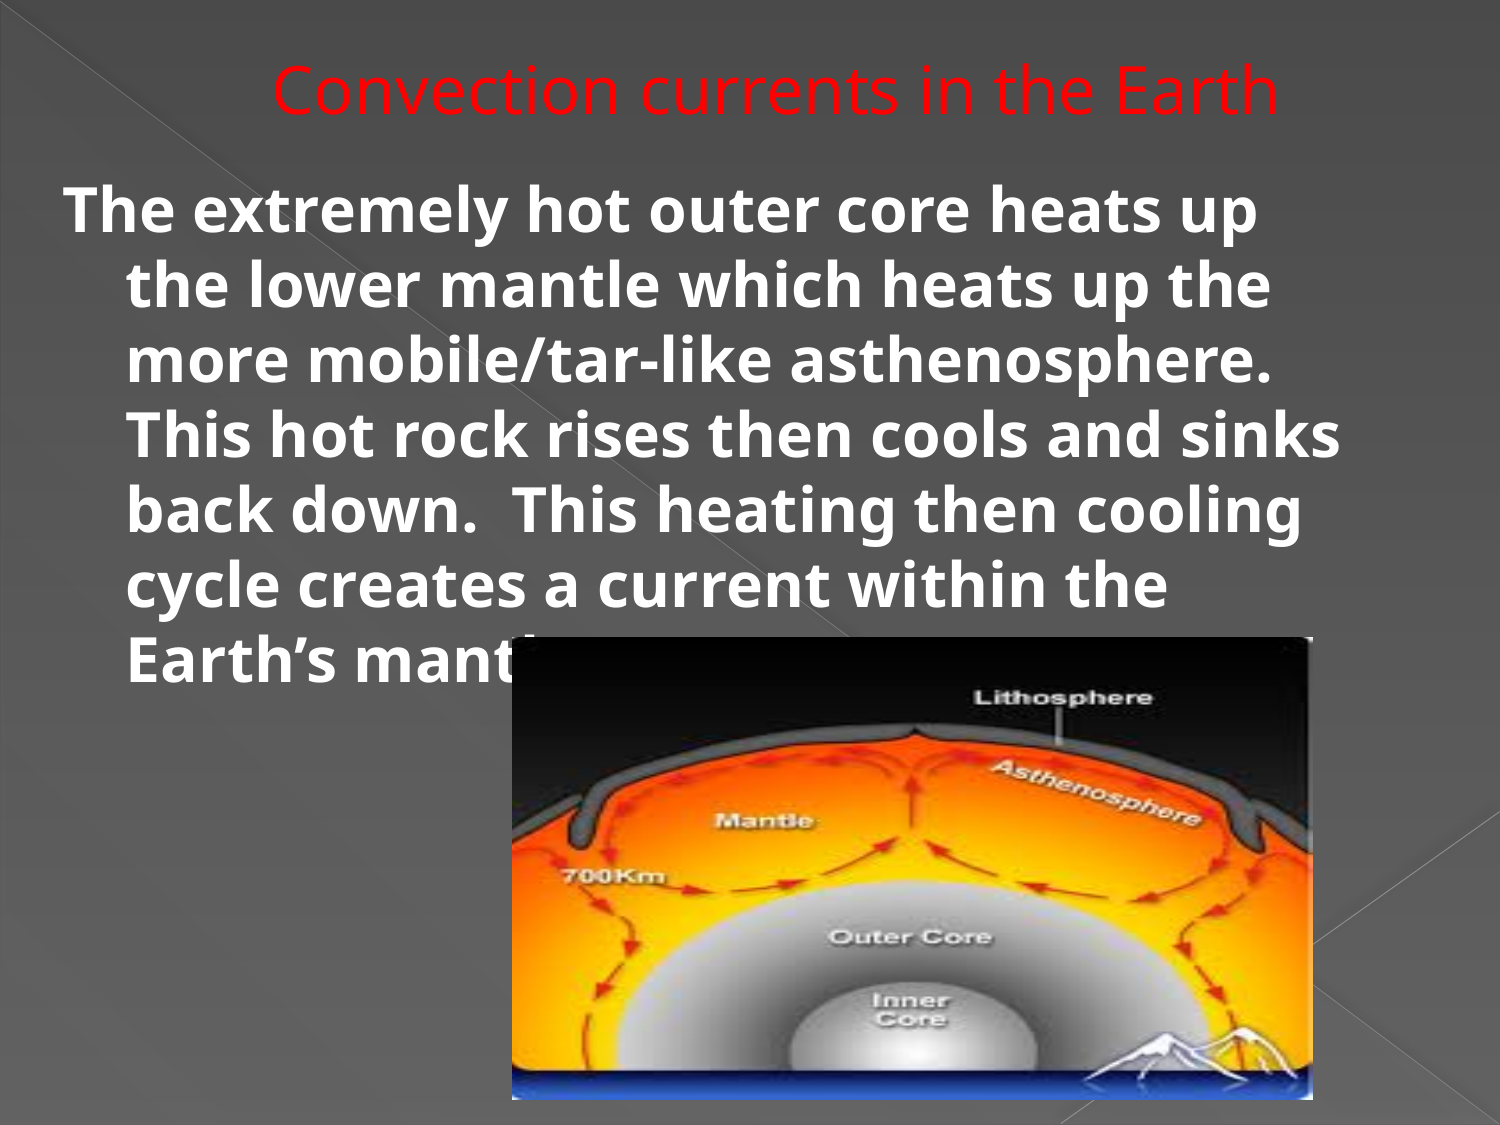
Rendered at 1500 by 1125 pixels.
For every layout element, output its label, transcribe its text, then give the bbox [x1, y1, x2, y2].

list The extremely hot outer core heats up the lower mantle which heats up the more mobile/tar-like asthenosphere. This hot rock rises then cools and sinks back down. This heating then cooling cycle creates a current within the Earth’s mantle. [37, 162, 1388, 888]
title Convection currents in the Earth [62, 0, 1413, 175]
picture [512, 637, 1313, 1101]
